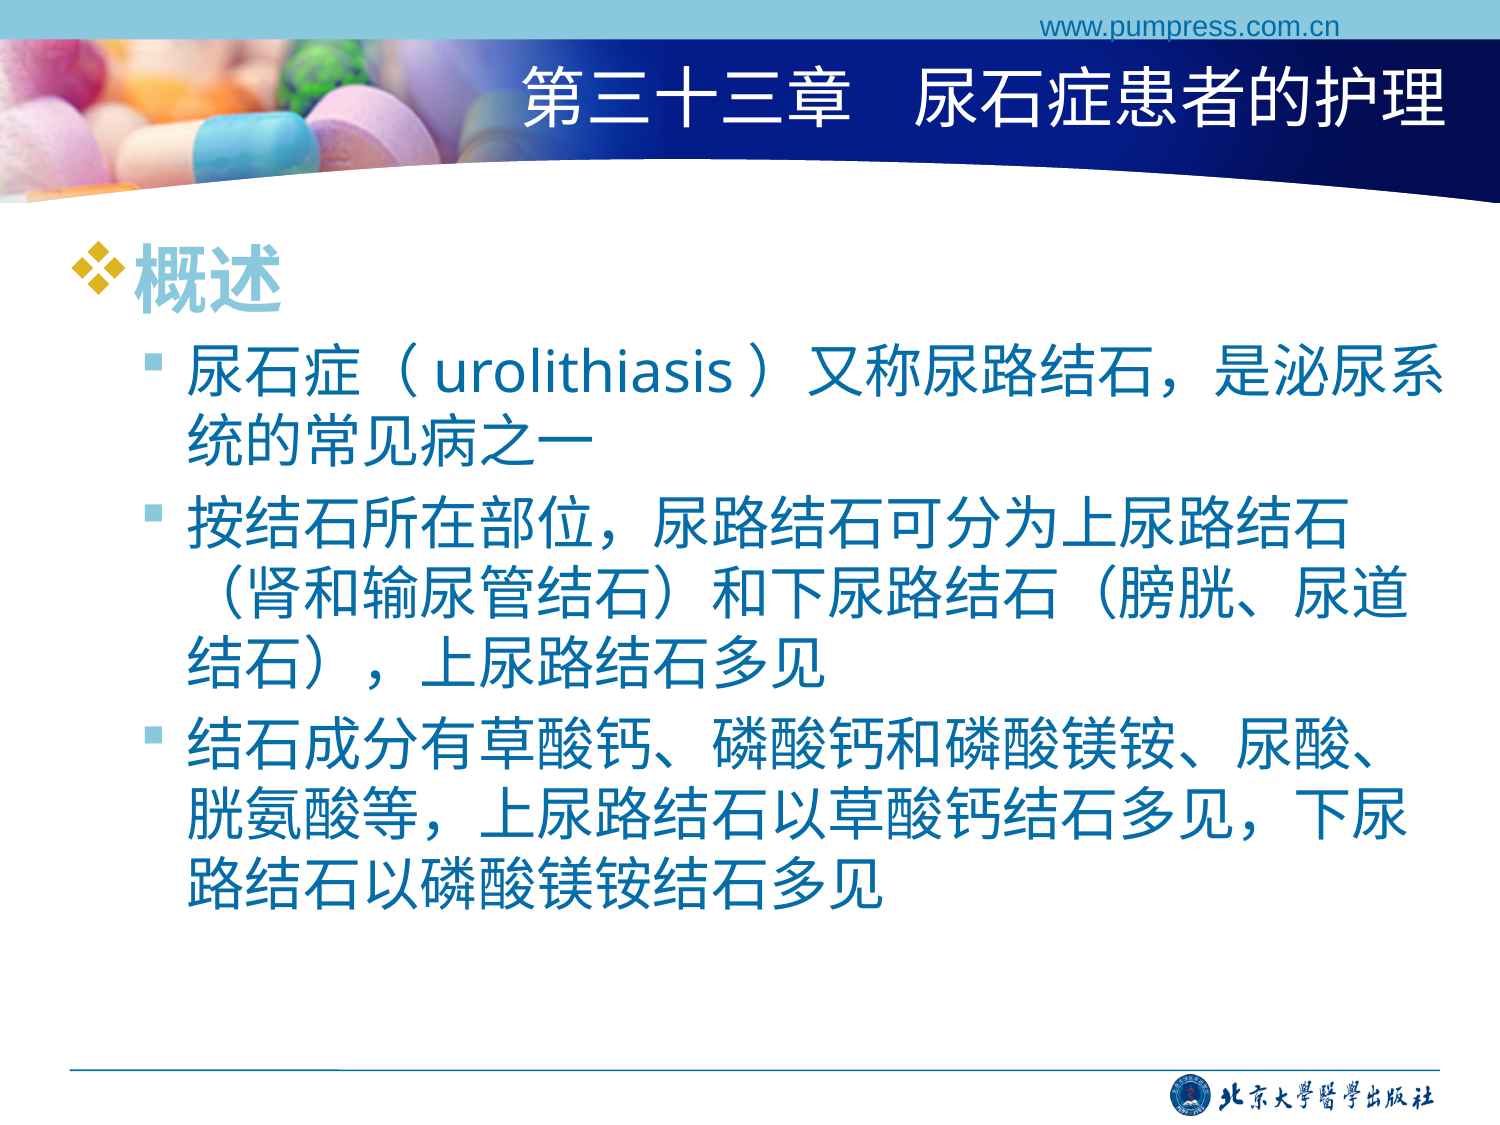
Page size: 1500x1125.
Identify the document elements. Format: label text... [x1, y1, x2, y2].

list 概述 尿石症（urolithiasis）又称尿路结石，是泌尿系统的常见病之一 按结石所在部位，尿路结石可分为上尿路结石（肾和输尿管结石）和下尿路结石（膀胱、尿道结石），上尿路结石多见 结石成分有草酸钙、磷酸钙和磷酸镁铵、尿酸、胱氨酸等，上尿路结石以草酸钙结石多见，下尿路结石以磷酸镁铵结石多见 [49, 224, 1463, 1026]
slide_number www.pumpress.com.cn [1025, 0, 1463, 38]
picture [0, 40, 1500, 203]
picture [1170, 1074, 1436, 1118]
title 第三十三章 尿石症患者的护理 [137, 49, 1463, 143]
